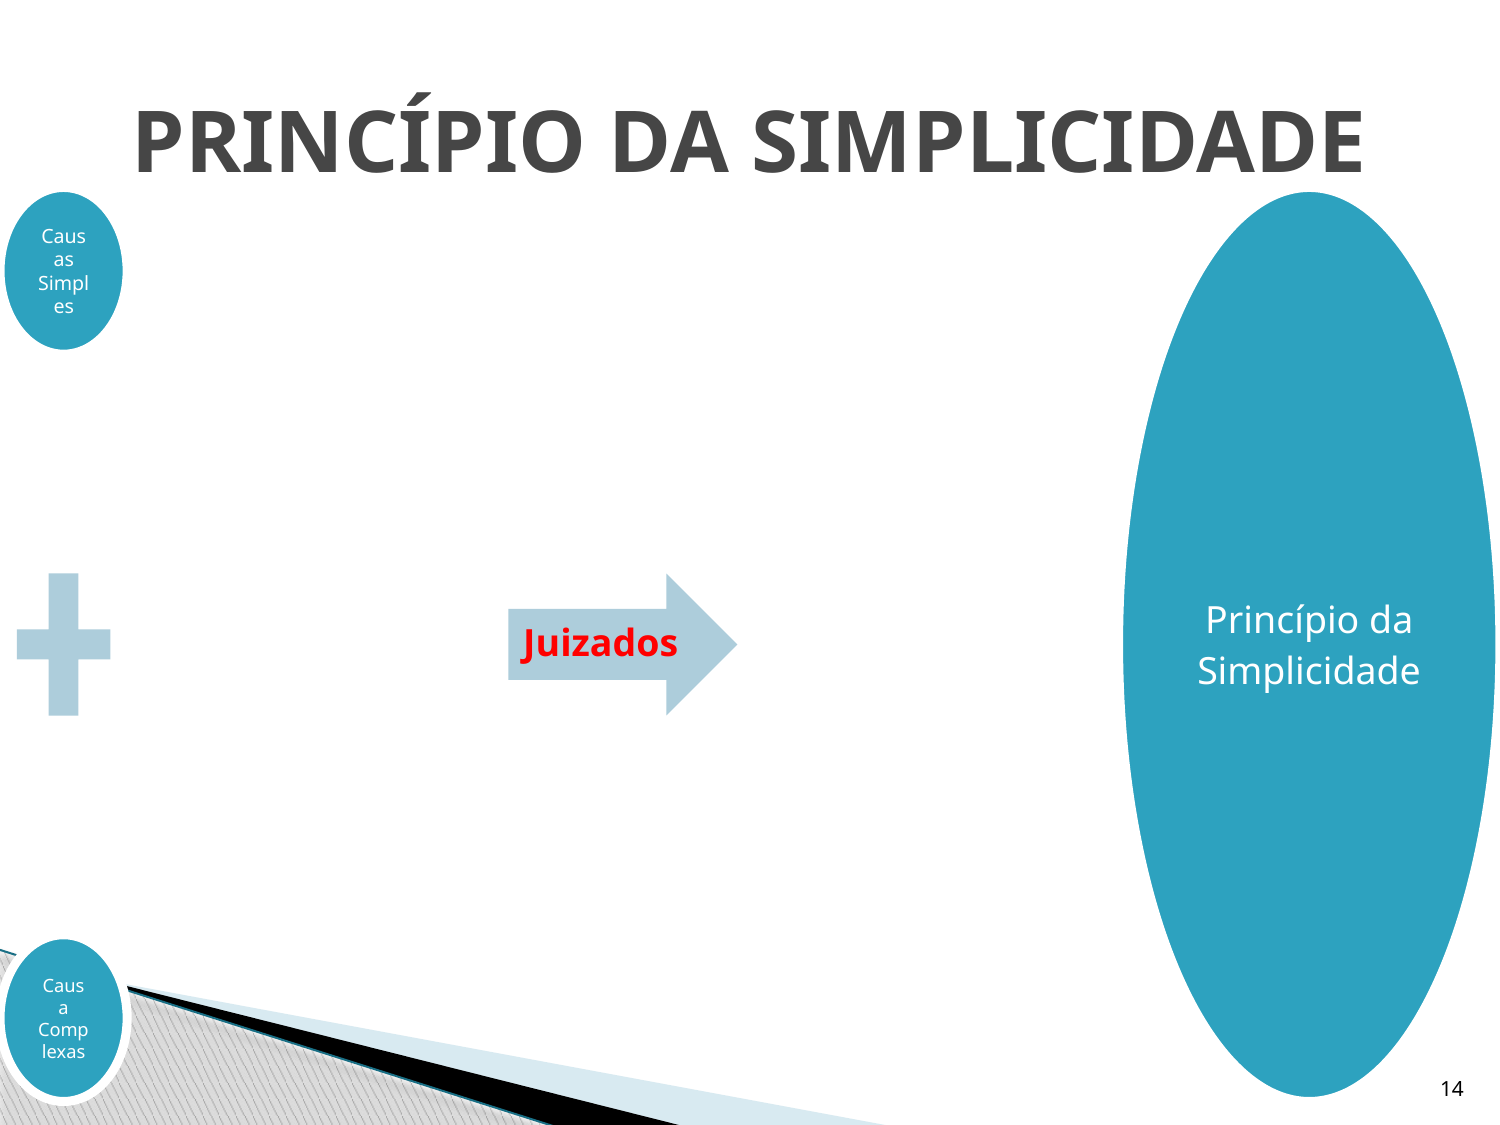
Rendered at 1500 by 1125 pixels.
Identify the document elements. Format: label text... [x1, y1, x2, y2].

title PRINCÍPIO DA SIMPLICIDADE [75, 45, 1425, 187]
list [0, 187, 1500, 1102]
